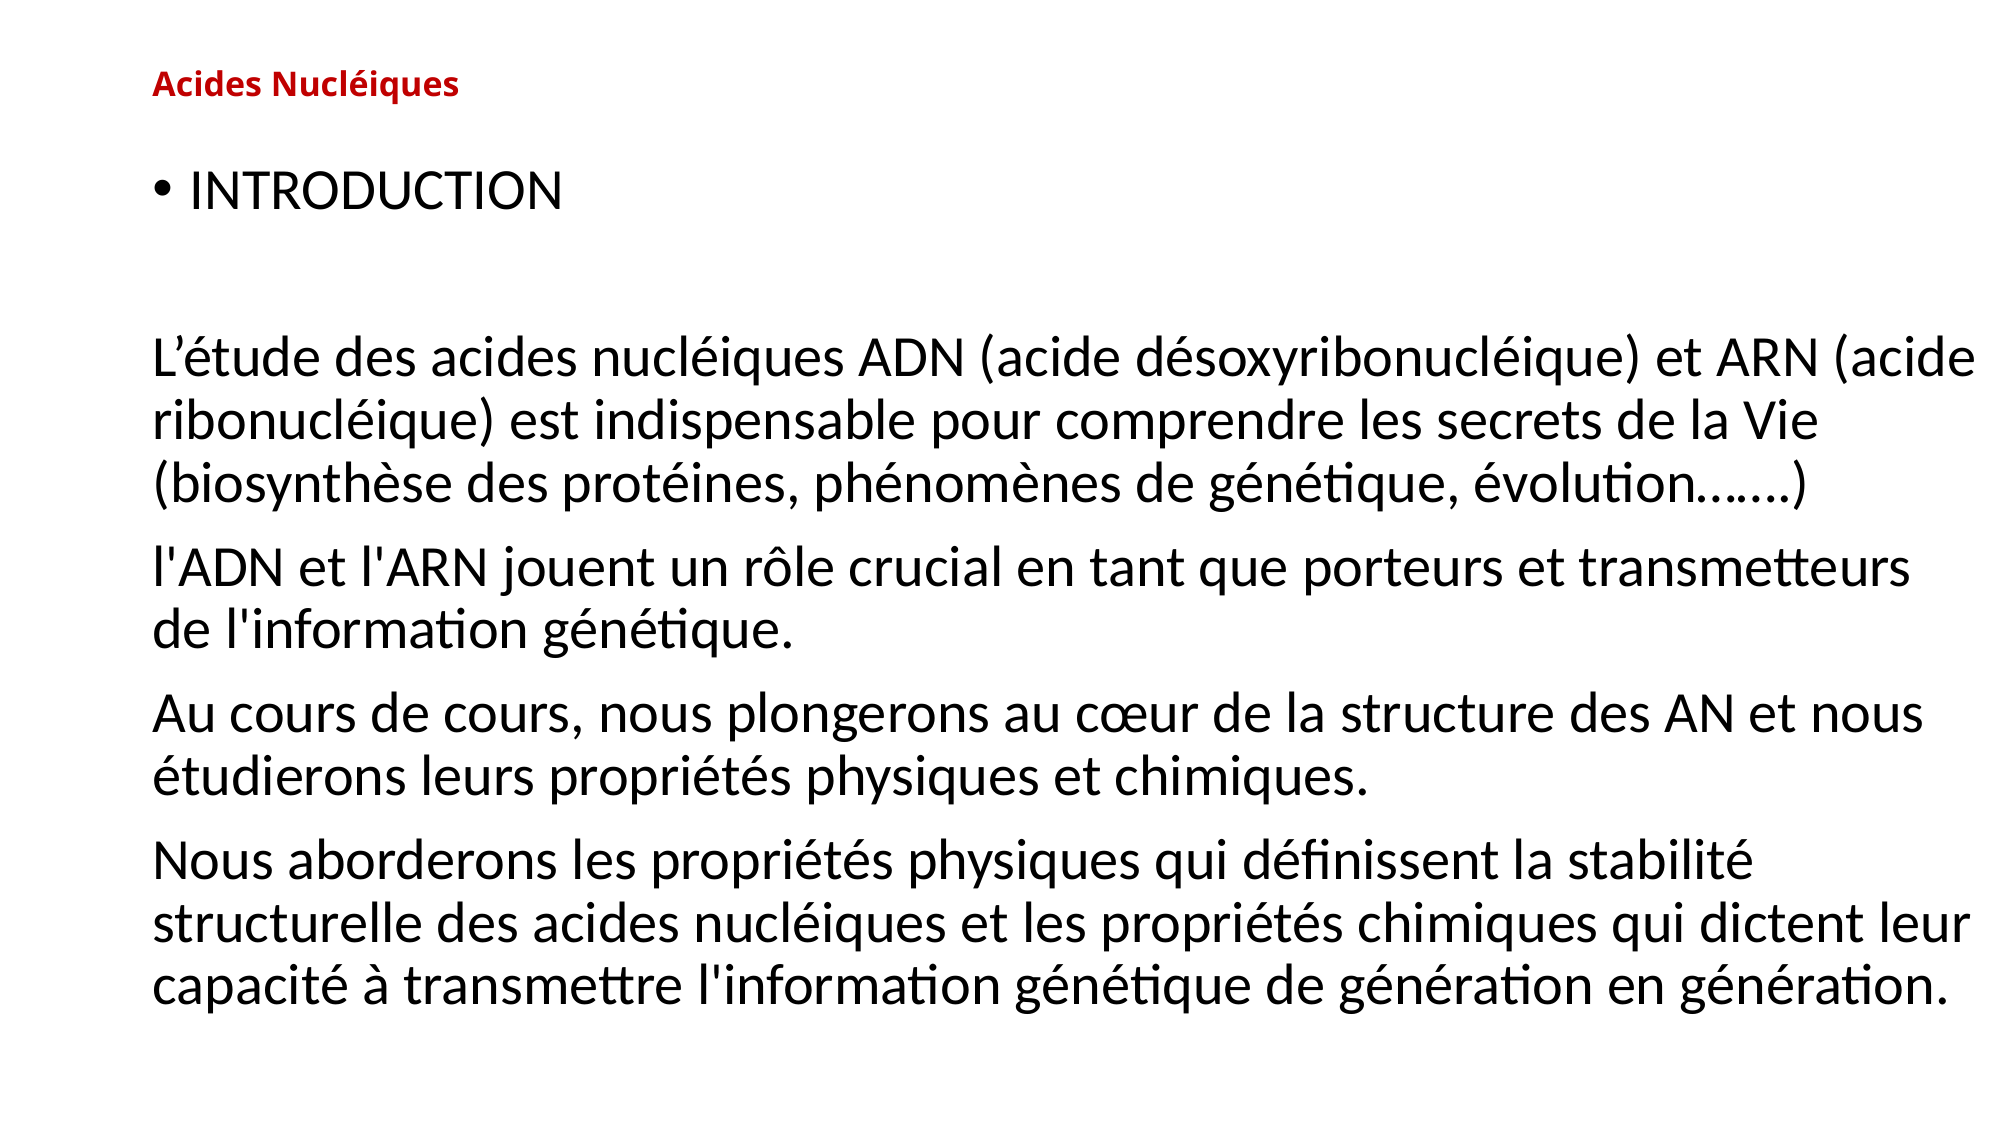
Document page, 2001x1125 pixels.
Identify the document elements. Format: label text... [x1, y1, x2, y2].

list INTRODUCTION L’étude des acides nucléiques ADN (acide désoxyribonucléique) et ARN (acide ribonucléique) est indispensable pour comprendre les secrets de la Vie (biosynthèse des protéines, phénomènes de génétique, évolution…….) l'ADN et l'ARN jouent un rôle crucial en tant que porteurs et transmetteurs de l'information génétique. Au cours de cours, nous plongerons au cœur de la structure des AN et nous étudierons leurs propriétés physiques et chimiques. Nous aborderons les propriétés physiques qui définissent la stabilité structurelle des acides nucléiques et les propriétés chimiques qui dictent leur capacité à transmettre l'information génétique de génération en génération. [137, 151, 2000, 1125]
title Acides Nucléiques [137, 59, 1863, 112]
